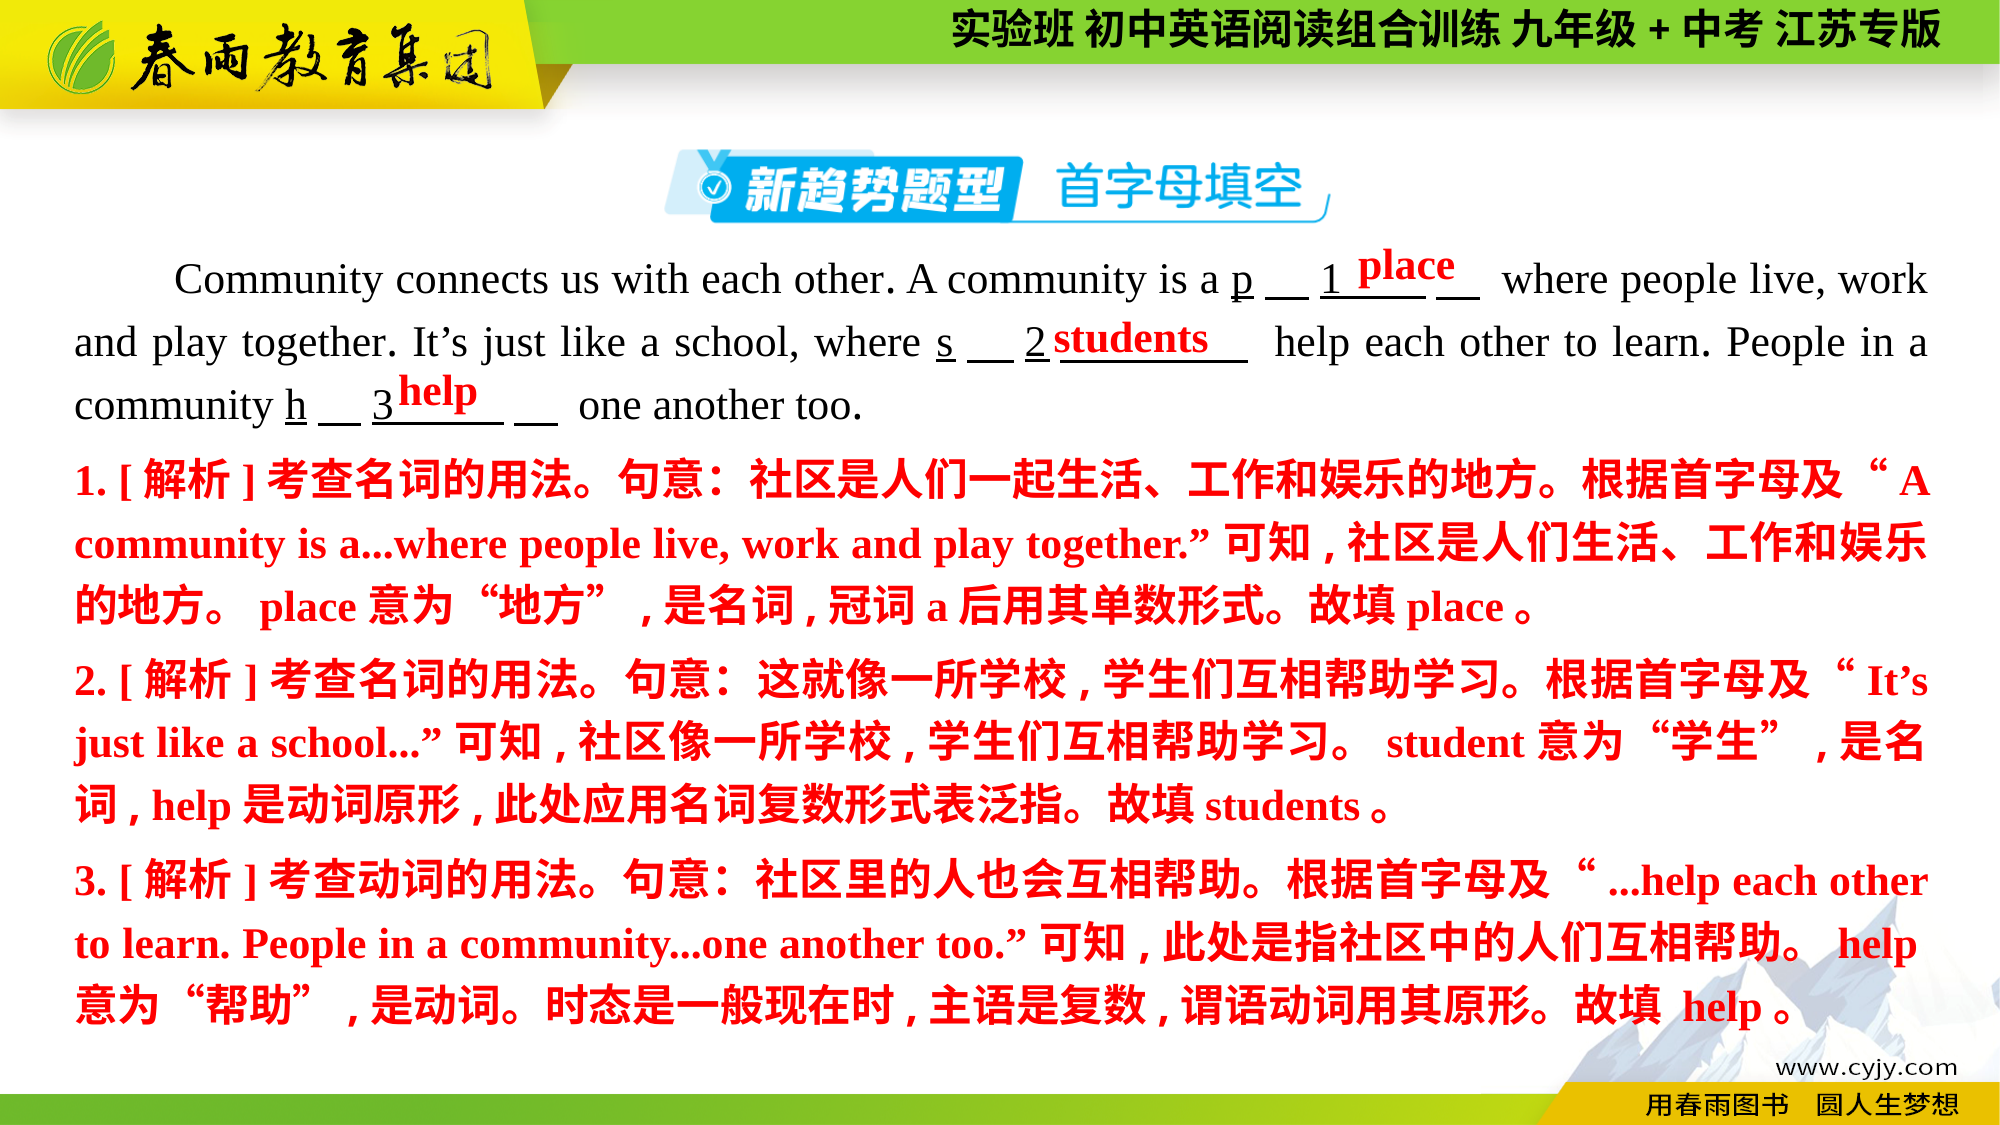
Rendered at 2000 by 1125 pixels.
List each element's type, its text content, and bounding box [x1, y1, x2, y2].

text_box place [1343, 228, 1525, 296]
text_box students [1038, 301, 1278, 369]
text_box 1. [解析]考查名词的用法。句意：社区是人们一起生活、工作和娱乐的地方。根据首字母及“A community is a...where people live, work and play together.”可知,社区是人们生活、工作和娱乐的地方。place意为“地方”,是名词,冠词a后用其单数形式。故填place。 [59, 433, 1944, 633]
text_box help [383, 354, 548, 422]
list Community connects us with each other. A community is a p 1 where people live, work and play together. It’s just like a school, where s 2 help each other to learn. People in a community h 3 one another too. [59, 232, 1944, 432]
text_box 2. [解析]考查名词的用法。句意：这就像一所学校,学生们互相帮助学习。根据首字母及“It’s just like a school...”可知,社区像一所学校,学生们互相帮助学习。student意为“学生”,是名词, help是动词原形,此处应用名词复数形式表泛指。故填students。 [59, 633, 1944, 834]
text_box 3. [解析]考查动词的用法。句意：社区里的人也会互相帮助。根据首字母及“...help each other to learn. People in a community...one another too.”可知,此处是指社区中的人们互相帮助。help意为“帮助”,是动词。时态是一般现在时,主语是复数,谓语动词用其原形。故填 help。 [59, 834, 1944, 1038]
picture [0, 0, 2000, 1125]
